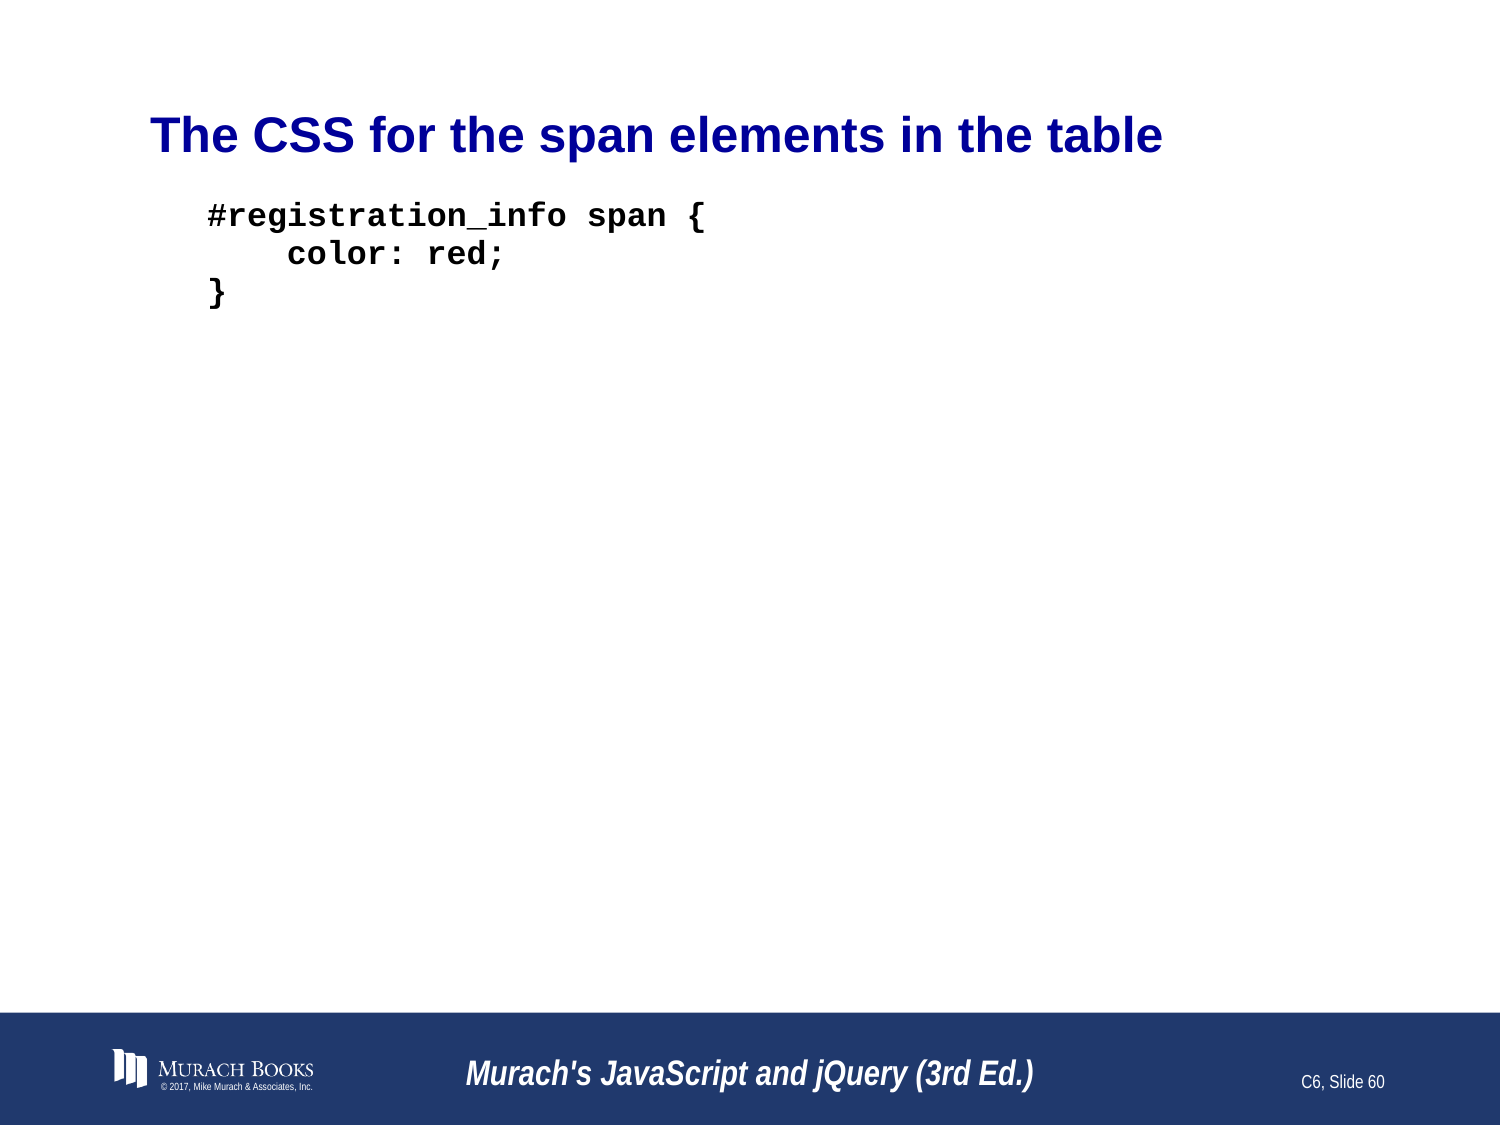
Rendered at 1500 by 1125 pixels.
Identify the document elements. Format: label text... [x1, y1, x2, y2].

slide_number Murach's JavaScript and jQuery (3rd Ed.) [463, 1034, 1050, 1100]
title The CSS for the span elements in the table [150, 102, 1350, 164]
slide_number C6, Slide 60 [1087, 1025, 1400, 1100]
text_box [149, 198, 1350, 1026]
footer © 2017, Mike Murach & Associates, Inc. [12, 1025, 463, 1100]
